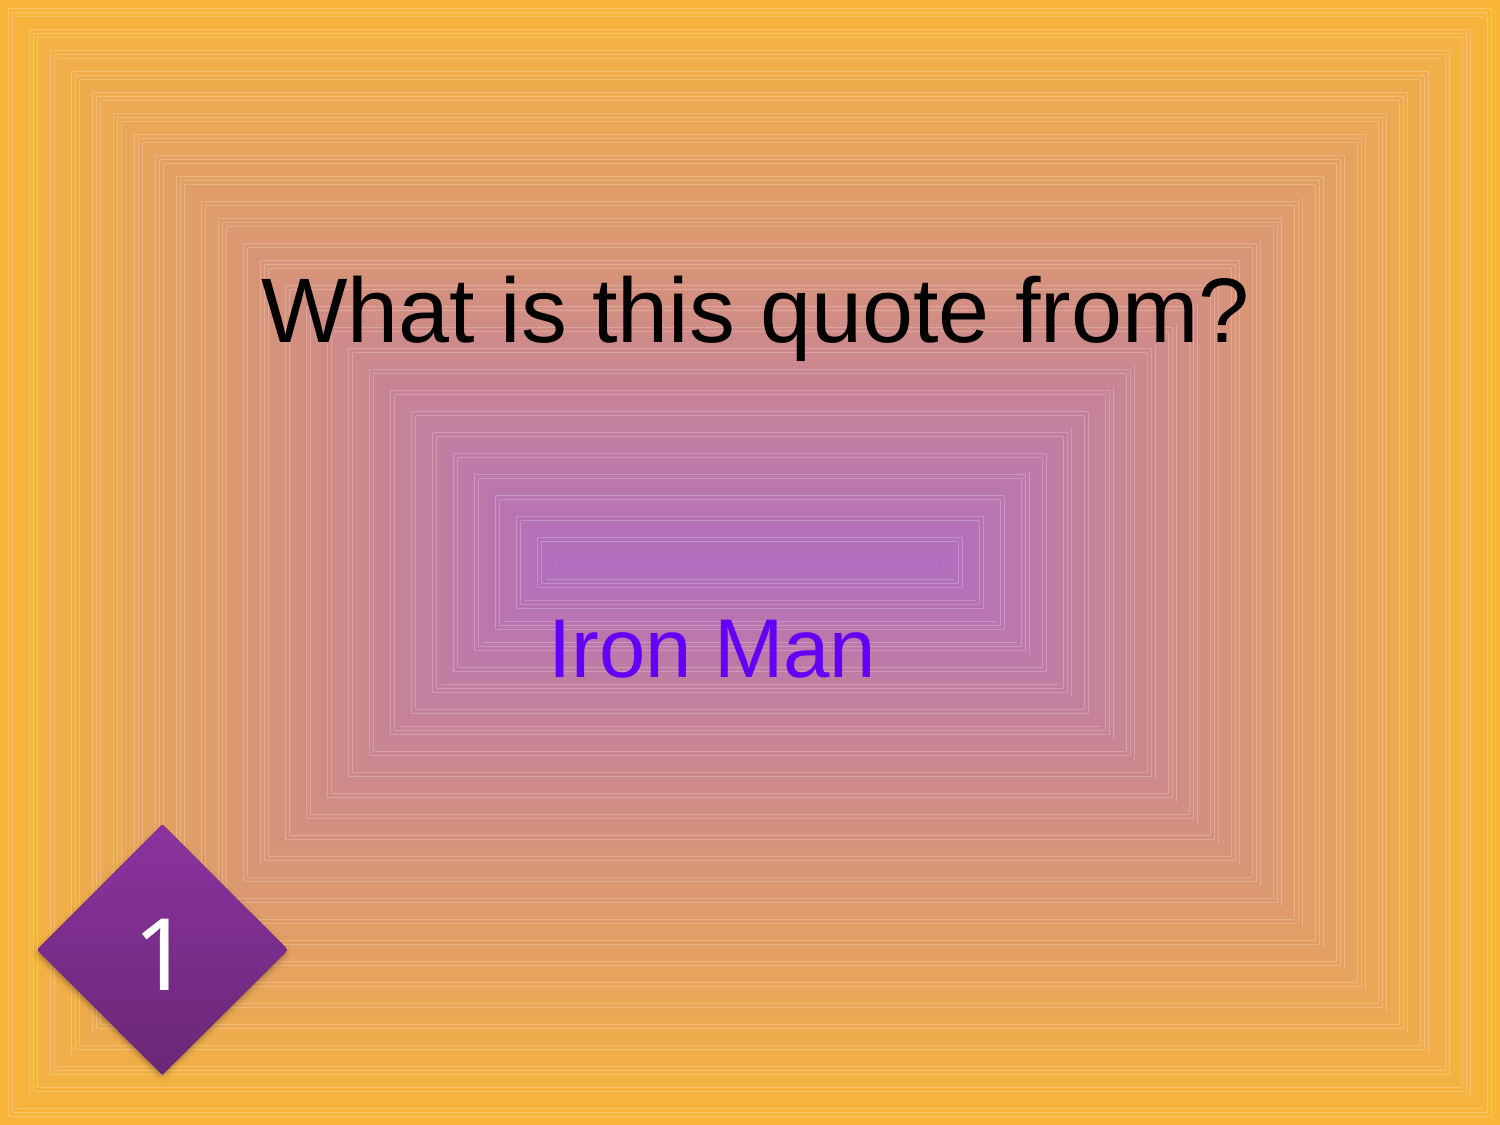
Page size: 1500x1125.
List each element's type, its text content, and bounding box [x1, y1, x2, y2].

text_box 1 [37, 825, 288, 1075]
text_box Iron Man [324, 349, 1100, 938]
title What is this quote from? [112, 137, 1401, 476]
